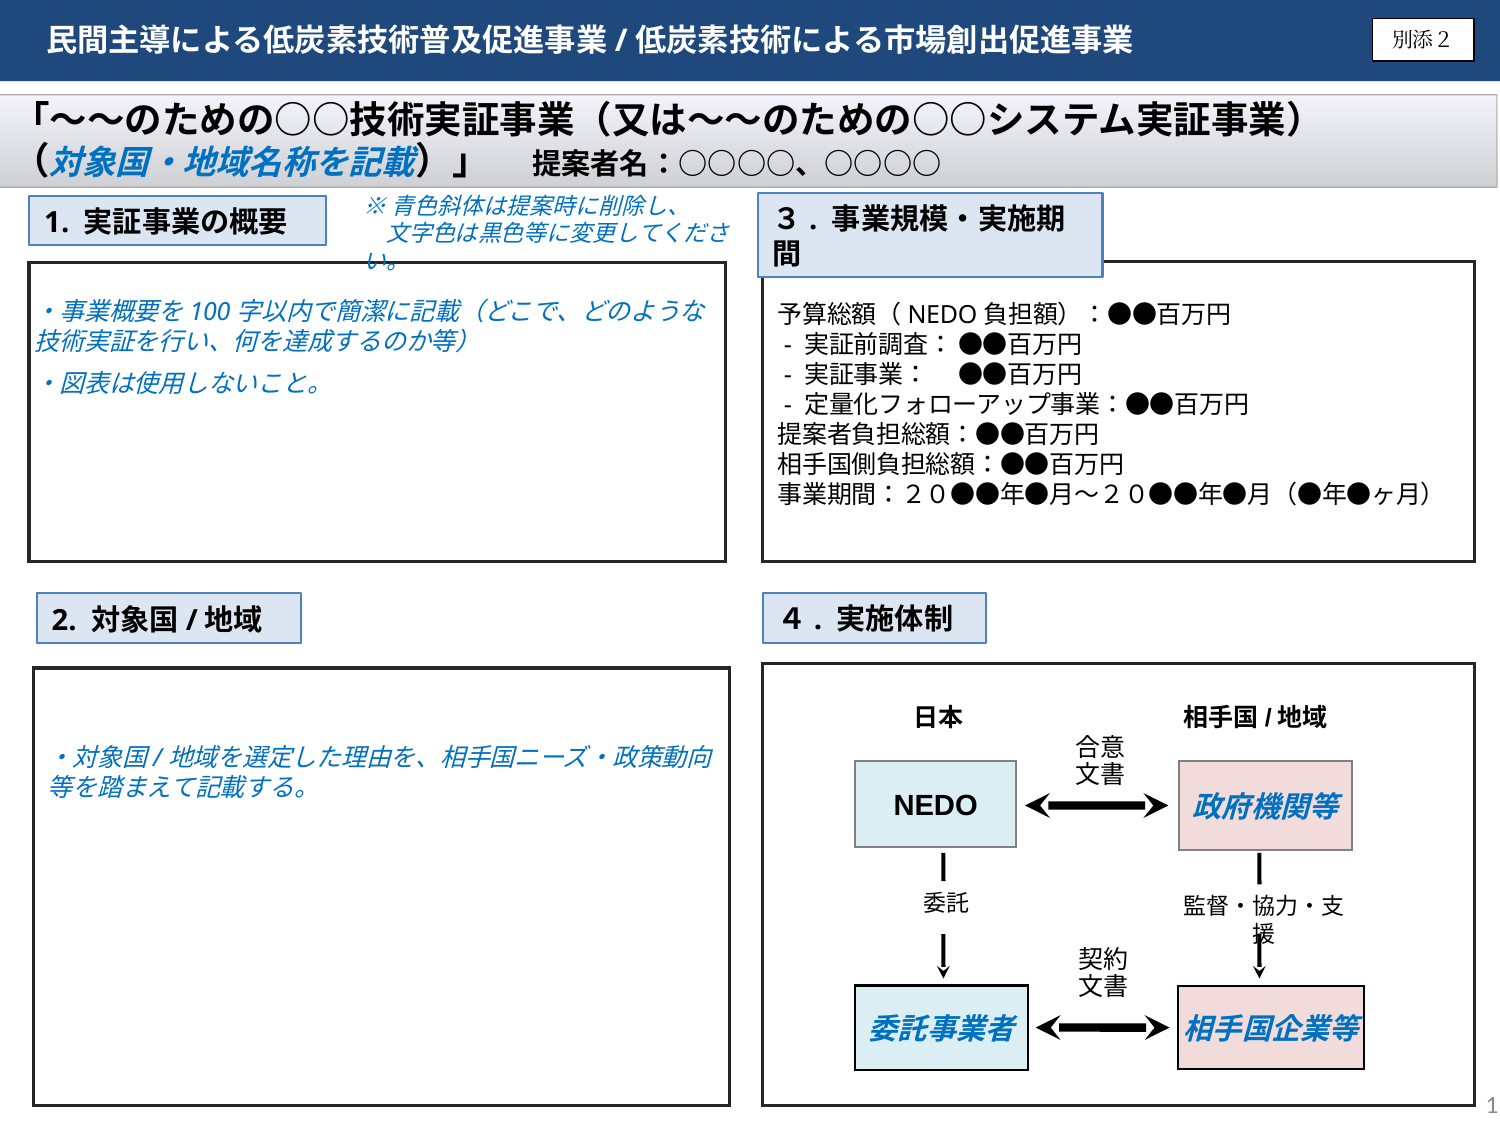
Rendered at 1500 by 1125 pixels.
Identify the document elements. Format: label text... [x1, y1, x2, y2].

text_box 民間主導による低炭素技術普及促進事業/低炭素技術による市場創出促進事業 [0, 0, 1500, 82]
text_box 予算総額（NEDO負担額）：●●百万円 - 実証前調査： ●●百万円 - 実証事業： ●●百万円 - 定量化フォローアップ事業：●●百万円 提案者負担総額：●●百万円 相手国側負担総額：●●百万円 事業期間：２０●●年●月～２０●●年●月（●年●ヶ月） [762, 261, 1475, 562]
text_box [762, 663, 1475, 1106]
text_box 相手国/地域 [1168, 693, 1344, 726]
text_box ・対象国/地域を選定した理由を、相手国ニーズ・政策動向等を踏まえて記載する。 [33, 667, 730, 1106]
text_box 2. 対象国/地域 [36, 593, 302, 644]
text_box ４. 実施体制 [762, 592, 987, 643]
text_box ３. 事業規模・実施期間 [758, 192, 1103, 278]
text_box ※青色斜体は提案時に削除し、 文字色は黒色等に変更してください。 [348, 183, 750, 282]
text_box ・事業概要を100字以内で簡潔に記載（どこで、どのような技術実証を行い、何を達成するのか等） ・図表は使用しないこと。 [28, 262, 726, 562]
text_box 1 [1163, 1073, 1500, 1125]
text_box 別添２ [1371, 16, 1476, 63]
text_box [854, 727, 1365, 1071]
text_box 日本 [861, 693, 1017, 726]
text_box 「～～のための○○技術実証事業（又は～～のための○○システム実証事業） （対象国・地域名称を記載）」 提案者名：○○○○、○○○○ [0, 94, 1498, 188]
text_box 1. 実証事業の概要 [29, 195, 327, 246]
